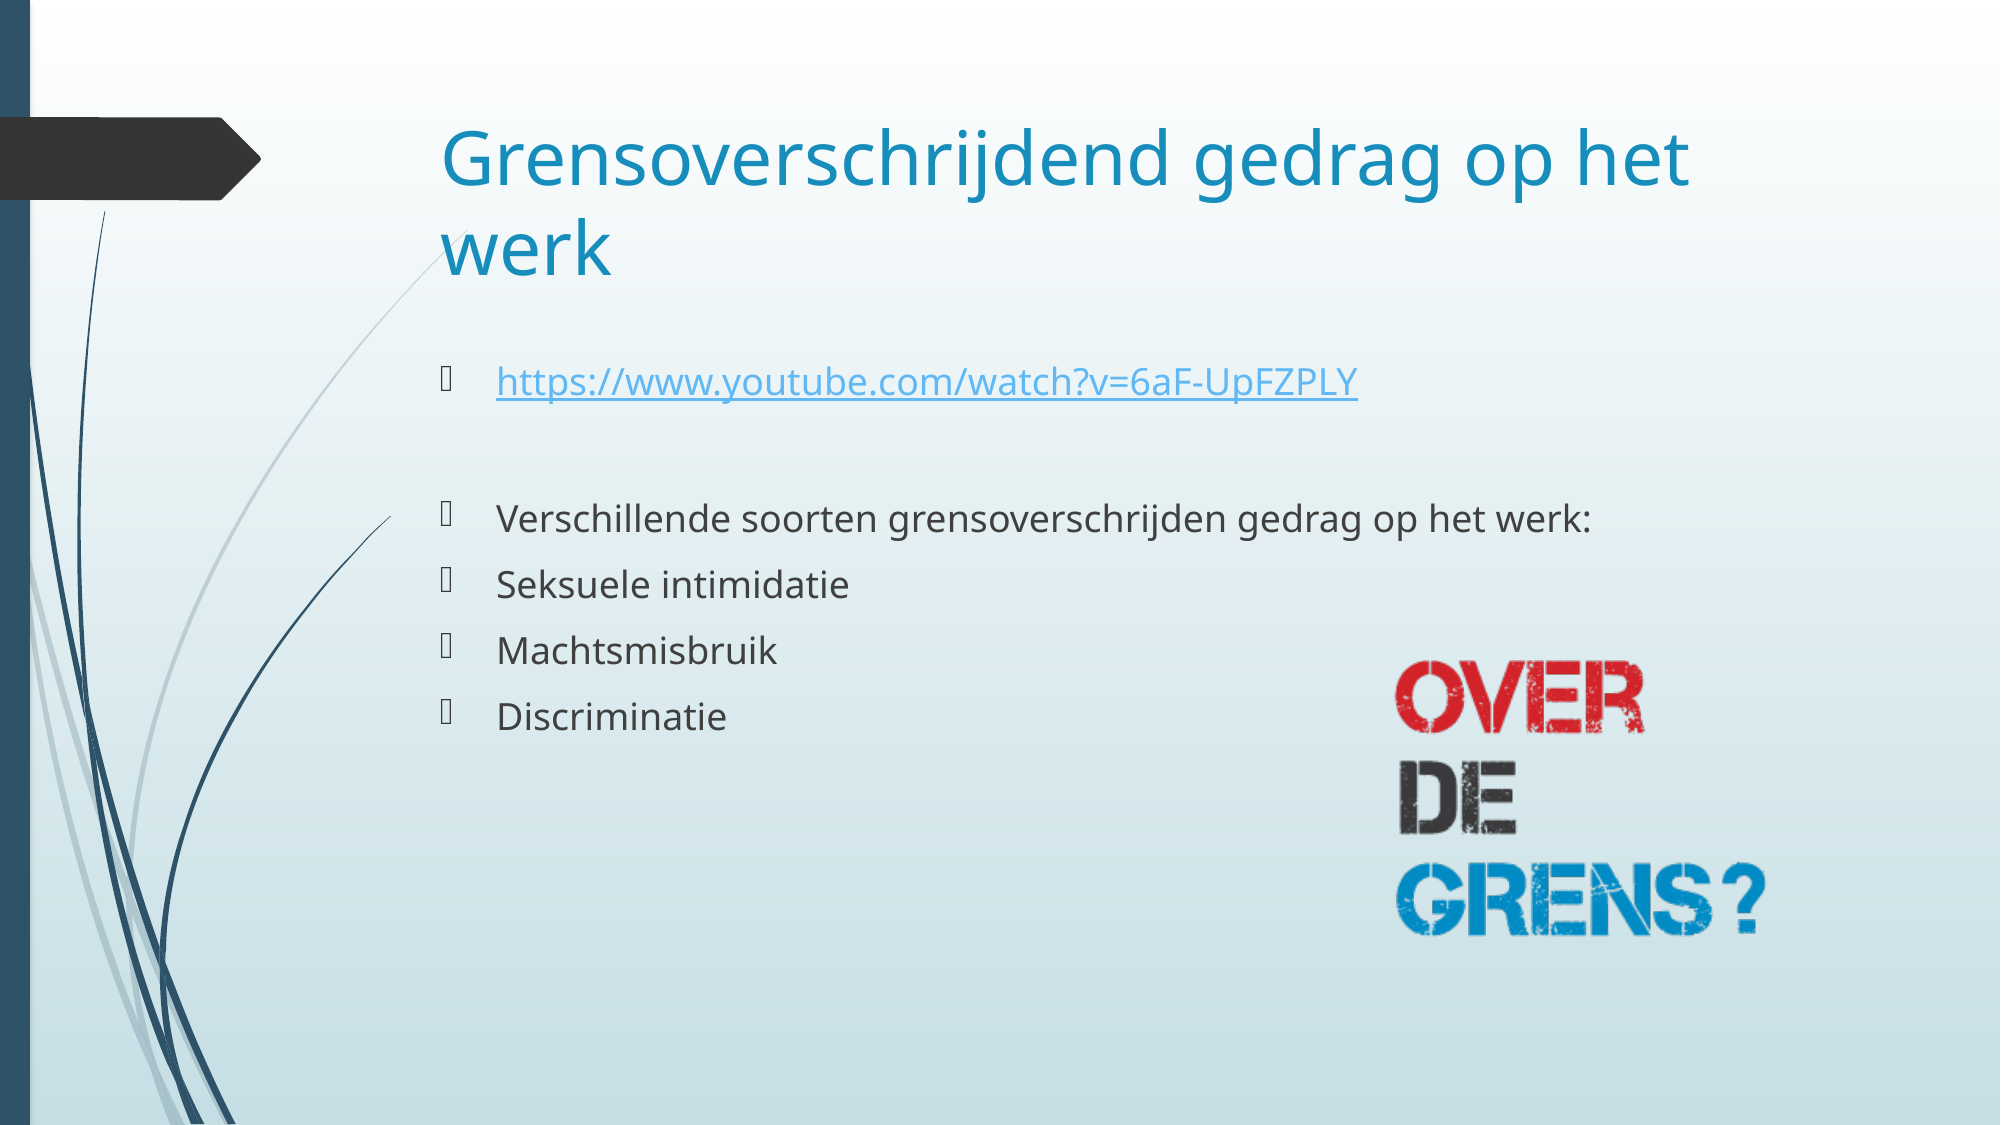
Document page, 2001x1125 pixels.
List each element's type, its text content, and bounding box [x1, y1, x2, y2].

picture [1392, 659, 1768, 940]
title Grensoverschrijdend gedrag op het werk [425, 102, 1888, 313]
list https://www.youtube.com/watch?v=6aF-UpFZPLY Verschillende soorten grensoverschrijden gedrag op het werk: Seksuele intimidatie Machtsmisbruik Discriminatie [424, 350, 1888, 970]
